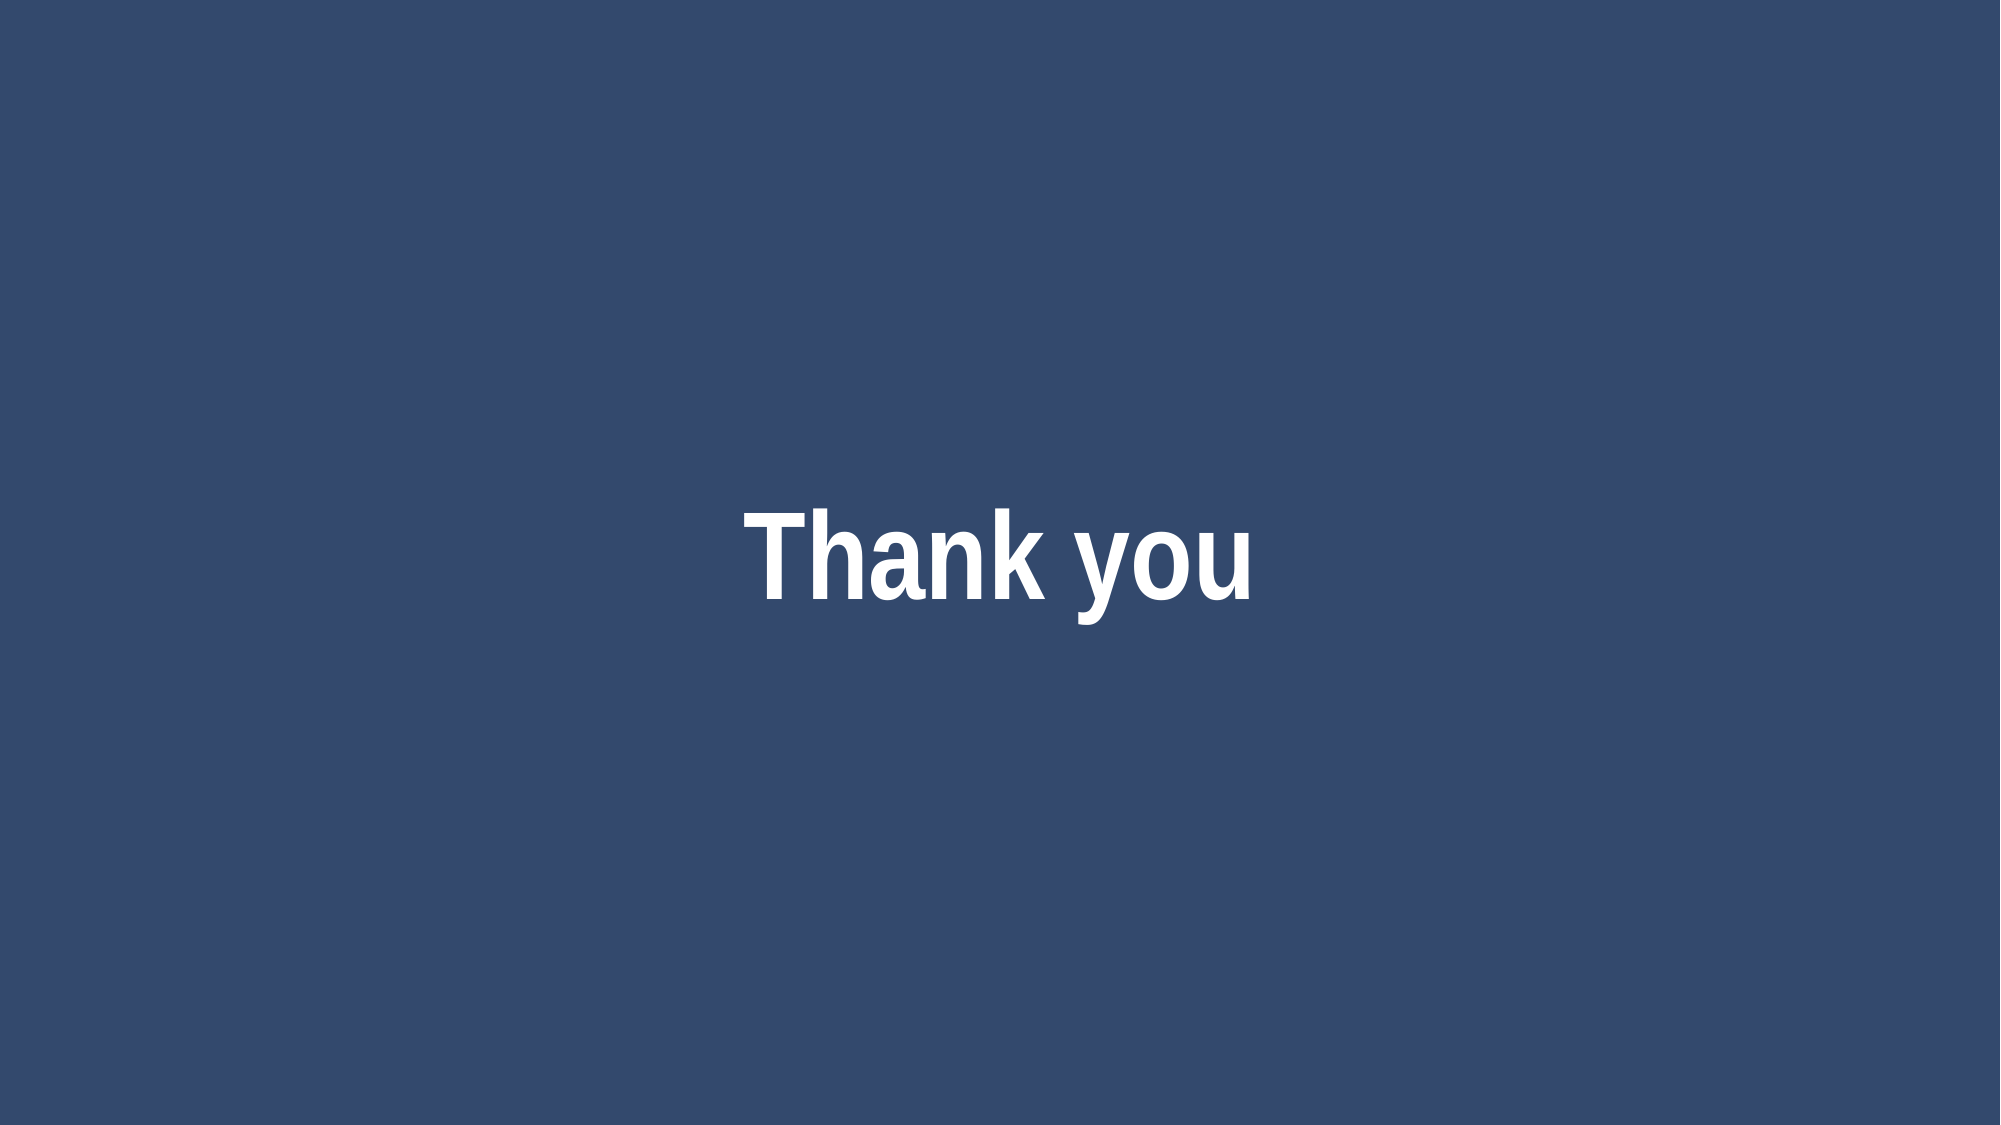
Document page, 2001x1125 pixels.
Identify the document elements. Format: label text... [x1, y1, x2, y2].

text_box [0, 0, 2000, 1125]
text_box Thank you [483, 467, 1517, 633]
